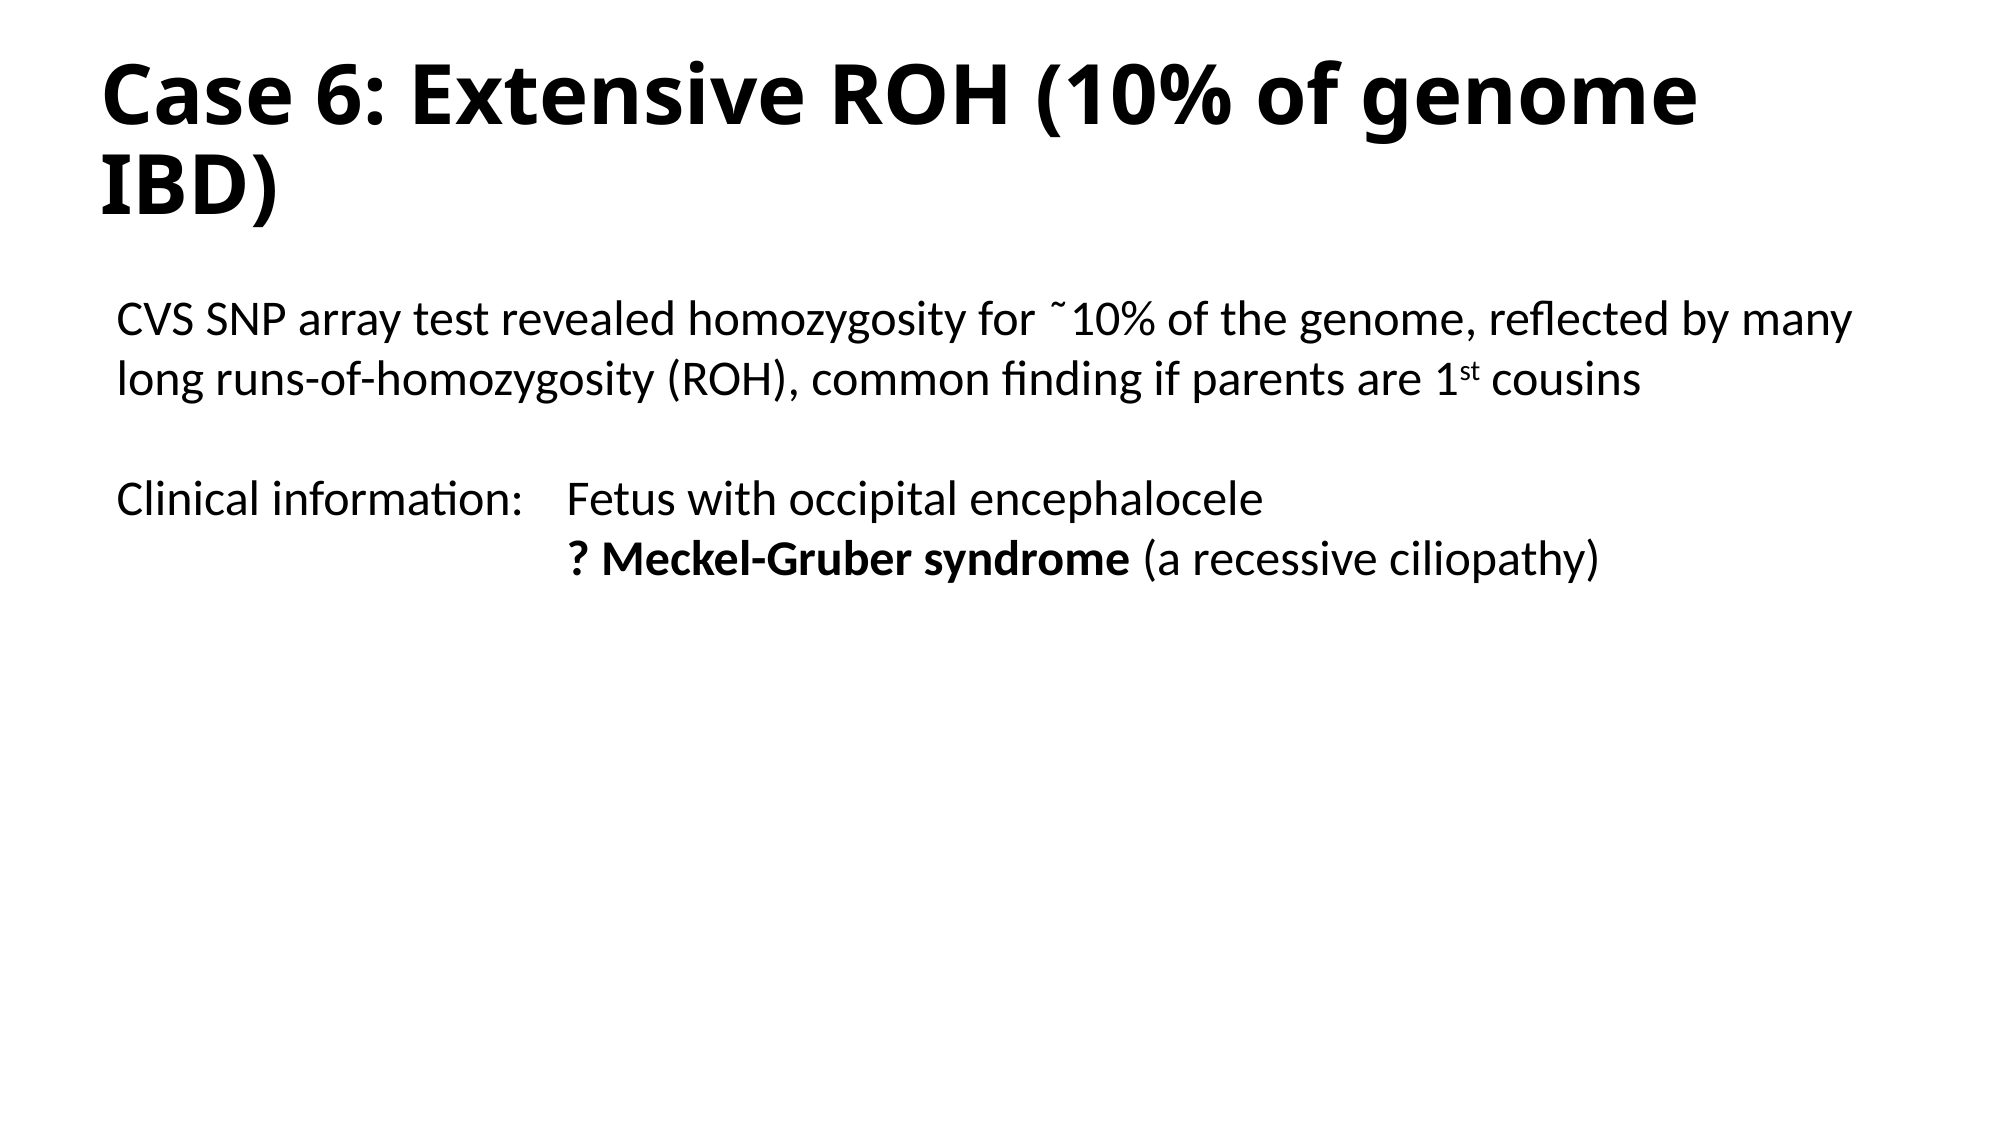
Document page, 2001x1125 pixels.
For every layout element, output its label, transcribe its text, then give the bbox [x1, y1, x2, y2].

title Case 6: Extensive ROH (10% of genome IBD) [85, 33, 1811, 252]
text_box CVS SNP array test revealed homozygosity for ˜10% of the genome, reflected by many long runs-of-homozygosity (ROH), common finding if parents are 1st cousins Clinical information: Fetus with occipital encephalocele ? Meckel-Gruber syndrome (a recessive ciliopathy) [101, 278, 1898, 653]
